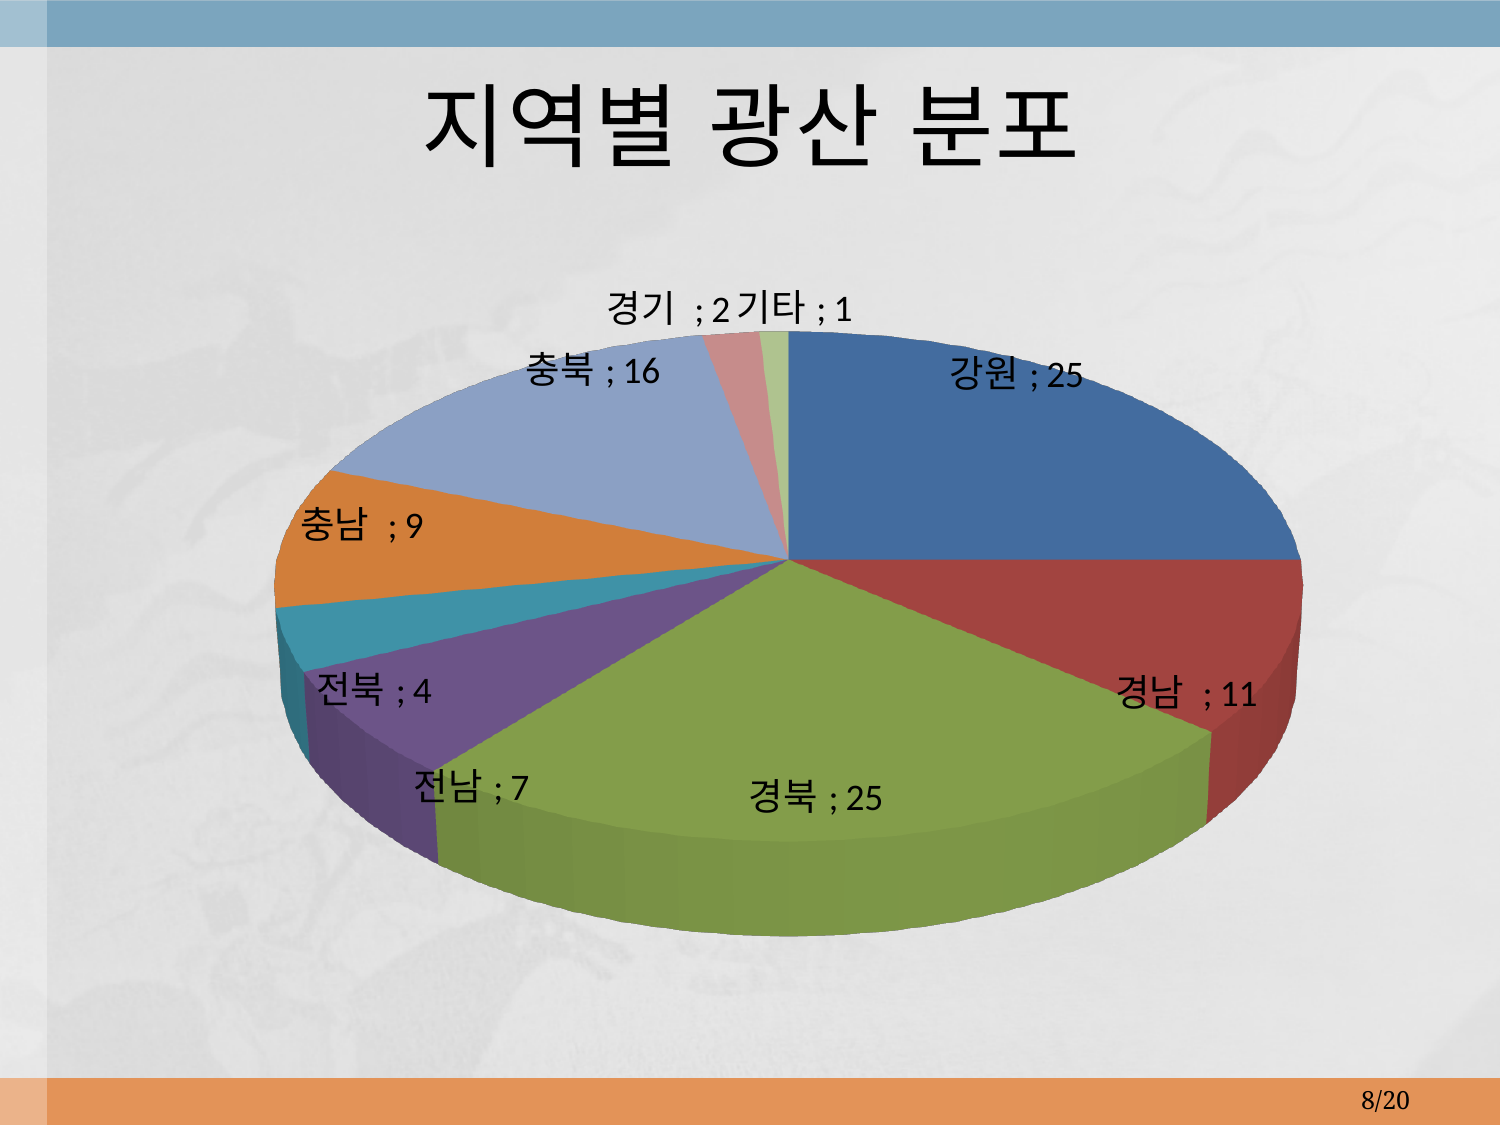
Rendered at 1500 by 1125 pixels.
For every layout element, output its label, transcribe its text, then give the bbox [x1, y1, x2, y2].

chart [74, 262, 1425, 1005]
slide_number 8 [1074, 1078, 1425, 1125]
title 지역별 광산 분포 [49, 46, 1454, 202]
